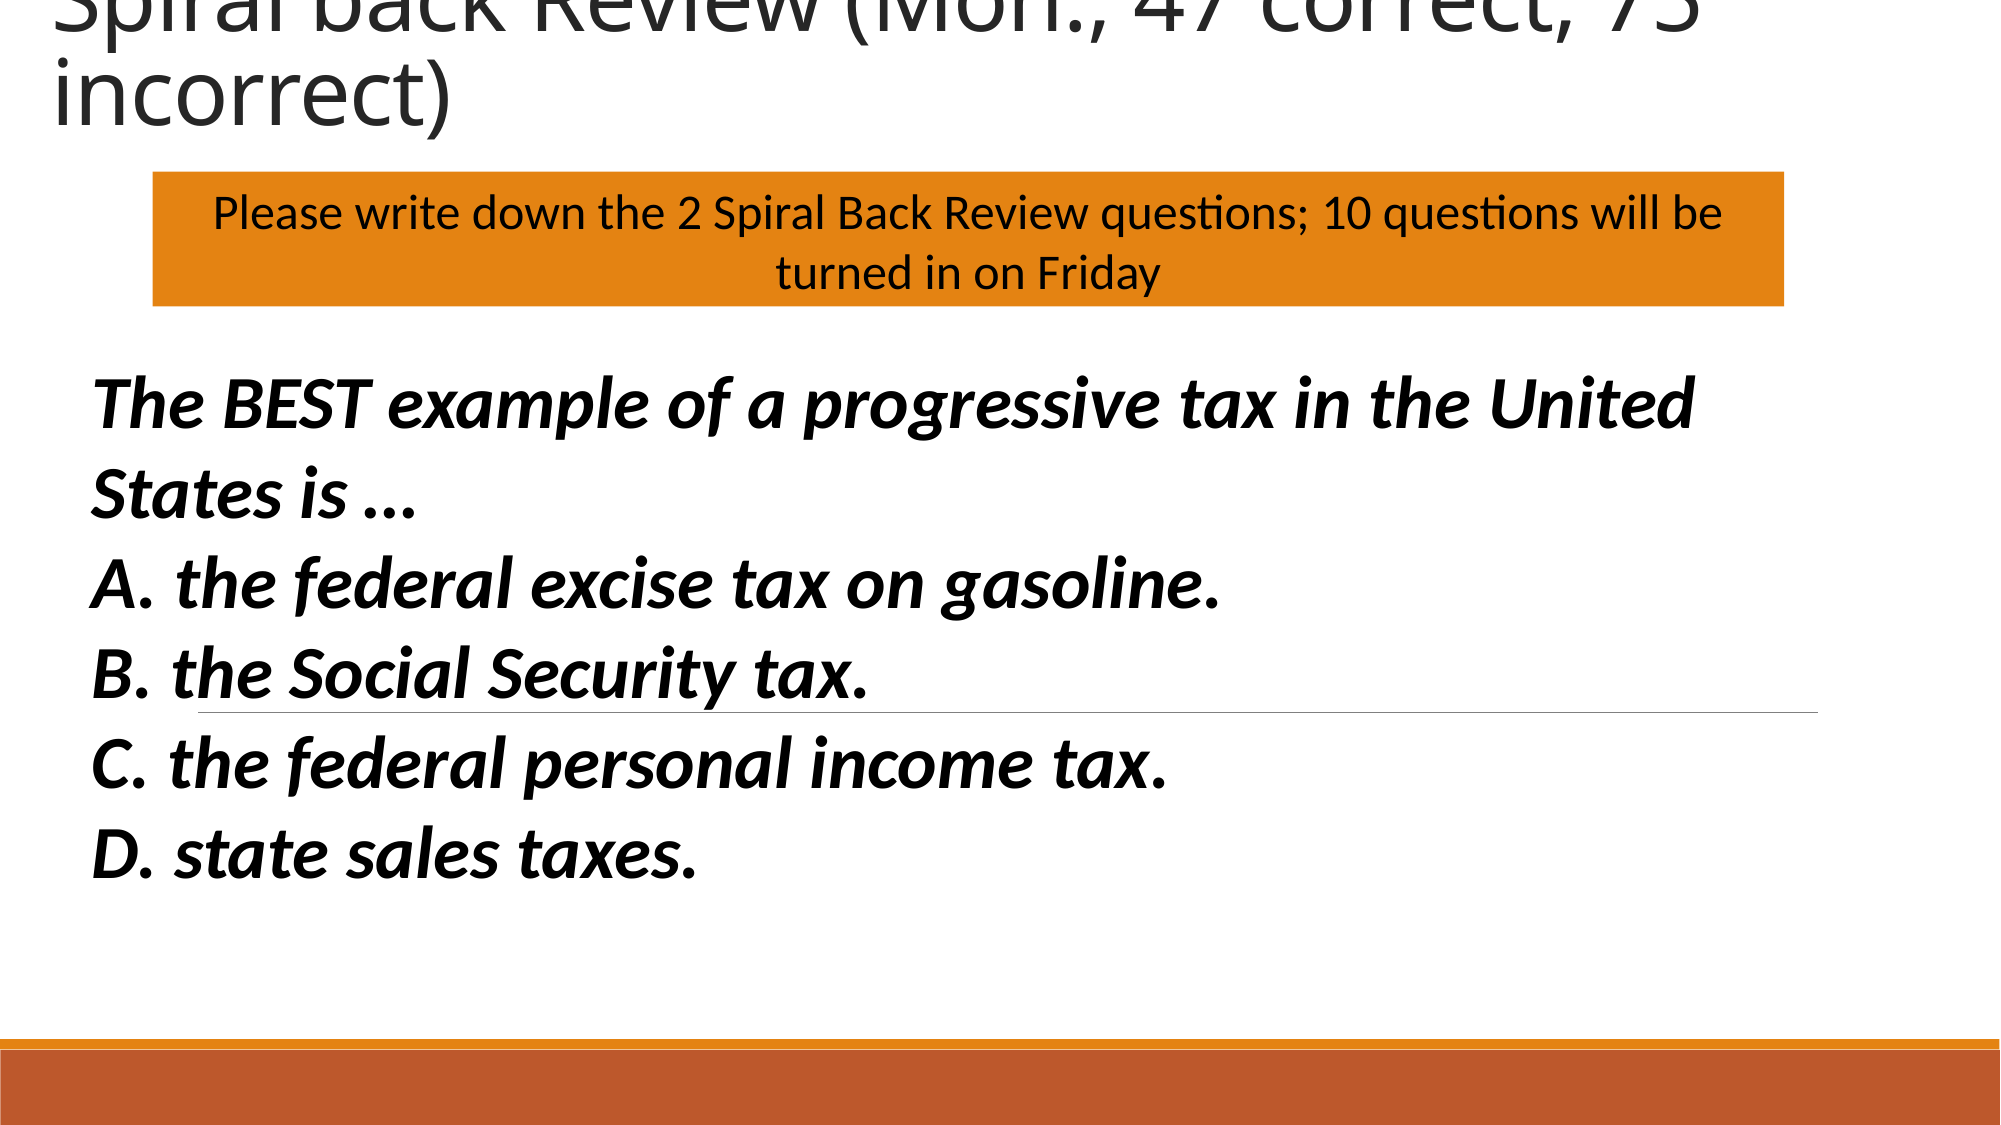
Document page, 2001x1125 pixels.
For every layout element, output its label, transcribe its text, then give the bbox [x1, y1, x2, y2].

title Spiral back Review (Mon., 47 correct, 75 incorrect) [36, 0, 1900, 152]
text_box Please write down the 2 Spiral Back Review questions; 10 questions will be turned in on Friday [152, 171, 1785, 293]
text_box [77, 293, 1946, 1092]
text_box The BEST example of a progressive tax in the United States is … A. the federal excise tax on gasoline. B. the Social Security tax. C. the federal personal income tax. D. state sales taxes. [77, 346, 1830, 901]
